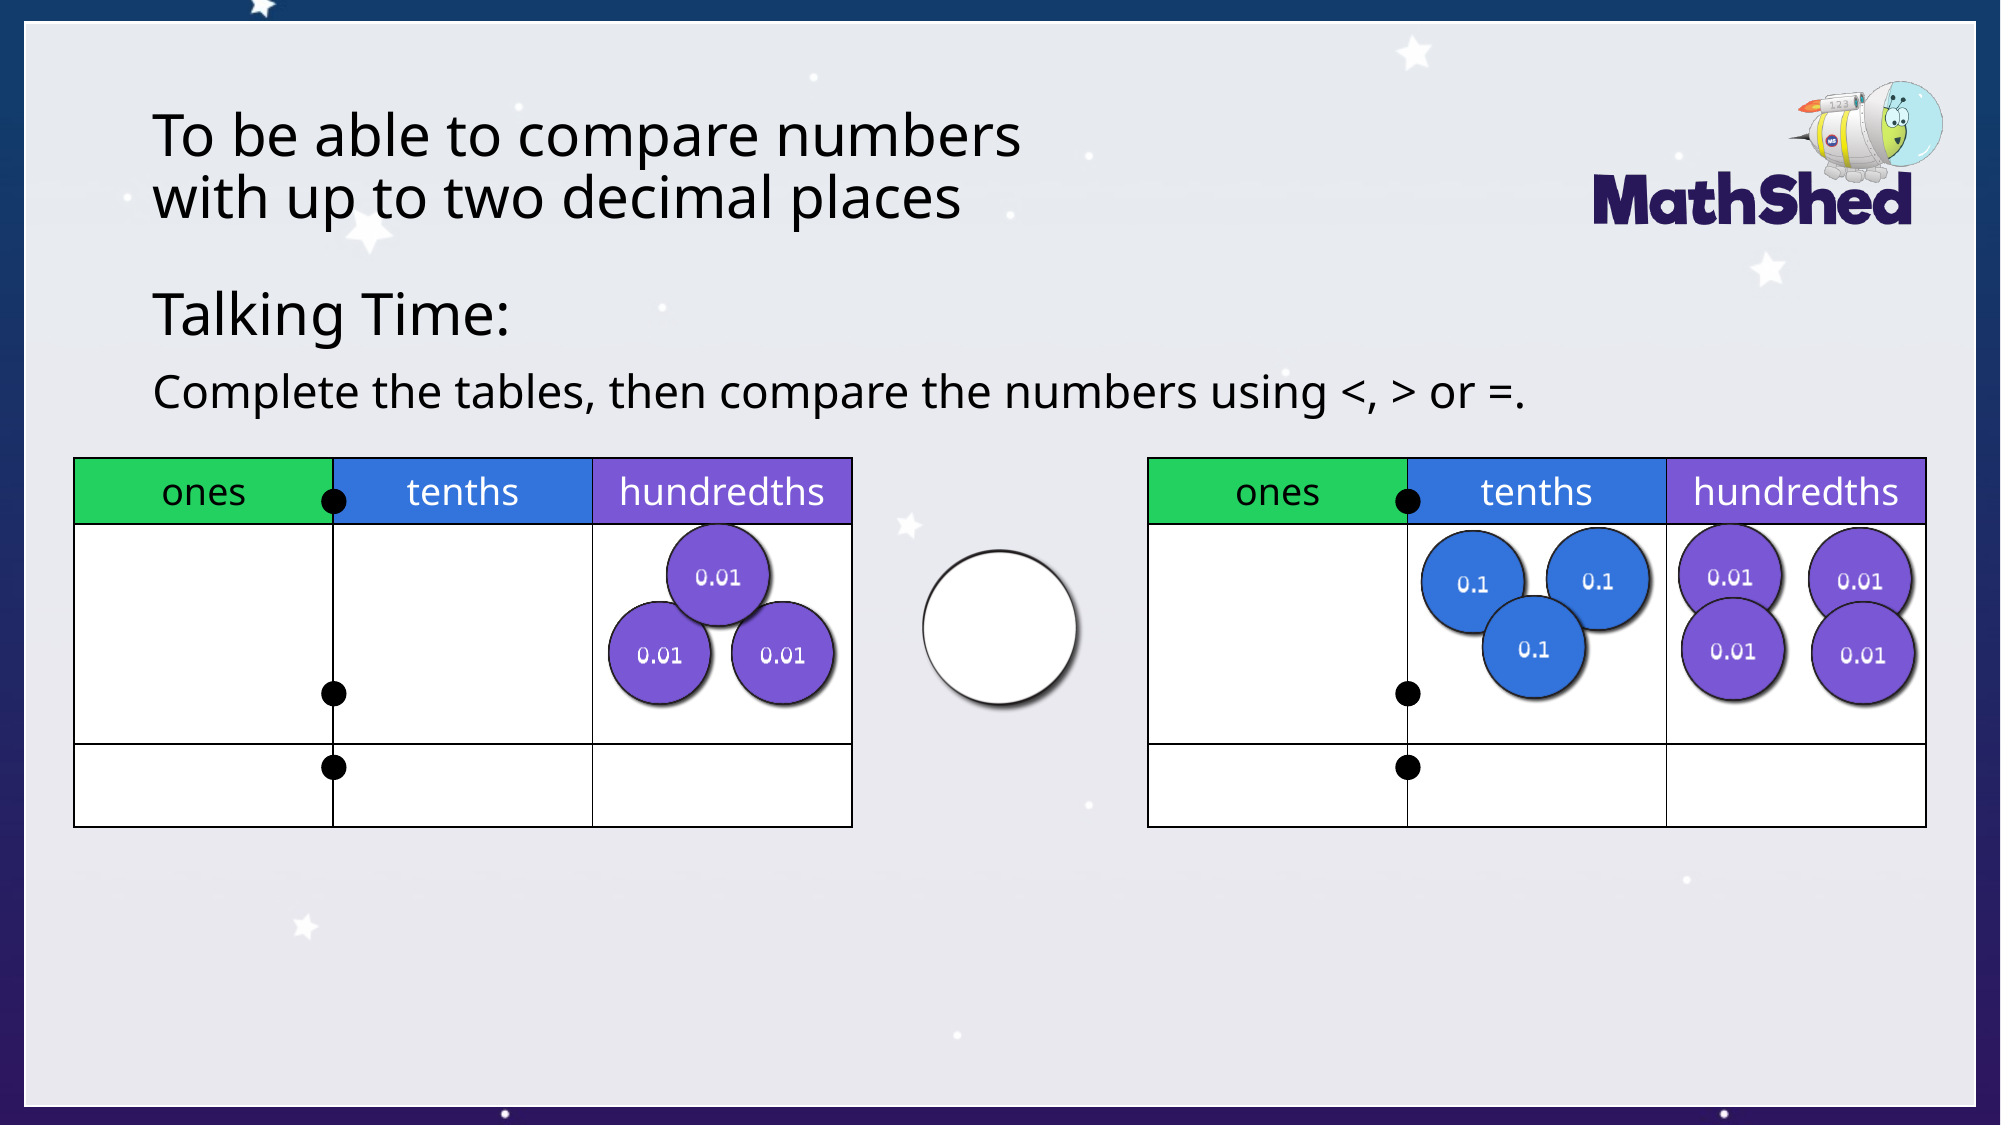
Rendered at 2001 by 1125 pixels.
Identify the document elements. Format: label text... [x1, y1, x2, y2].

table_cell [75, 745, 332, 826]
table_cell [1149, 525, 1407, 743]
table_header tenths [334, 459, 592, 523]
title To be able to compare numbers with up to two decimal places [137, 59, 1578, 277]
table_cell [1408, 745, 1666, 826]
text_box [321, 488, 347, 515]
text_box [1395, 754, 1421, 781]
table_header ones [1149, 459, 1407, 523]
table_header tenths [1408, 459, 1666, 523]
table_cell [1149, 745, 1407, 826]
table_cell [75, 525, 332, 743]
text_box [1395, 681, 1421, 707]
table_cell [334, 745, 592, 826]
list Talking Time: Complete the tables, then compare the numbers using <, > or =. [137, 277, 1863, 992]
table_cell [1667, 525, 1925, 743]
table_cell [593, 745, 851, 826]
picture [0, 0, 2001, 1125]
table_header hundredths [593, 459, 851, 523]
table_cell [334, 525, 592, 743]
table_cell [1408, 525, 1666, 743]
table_cell [593, 525, 851, 743]
text_box [321, 681, 347, 707]
table_cell [1667, 745, 1925, 826]
table_header ones [75, 459, 332, 523]
text_box [321, 754, 347, 781]
text_box [1395, 488, 1421, 515]
table_header hundredths [1667, 459, 1925, 523]
